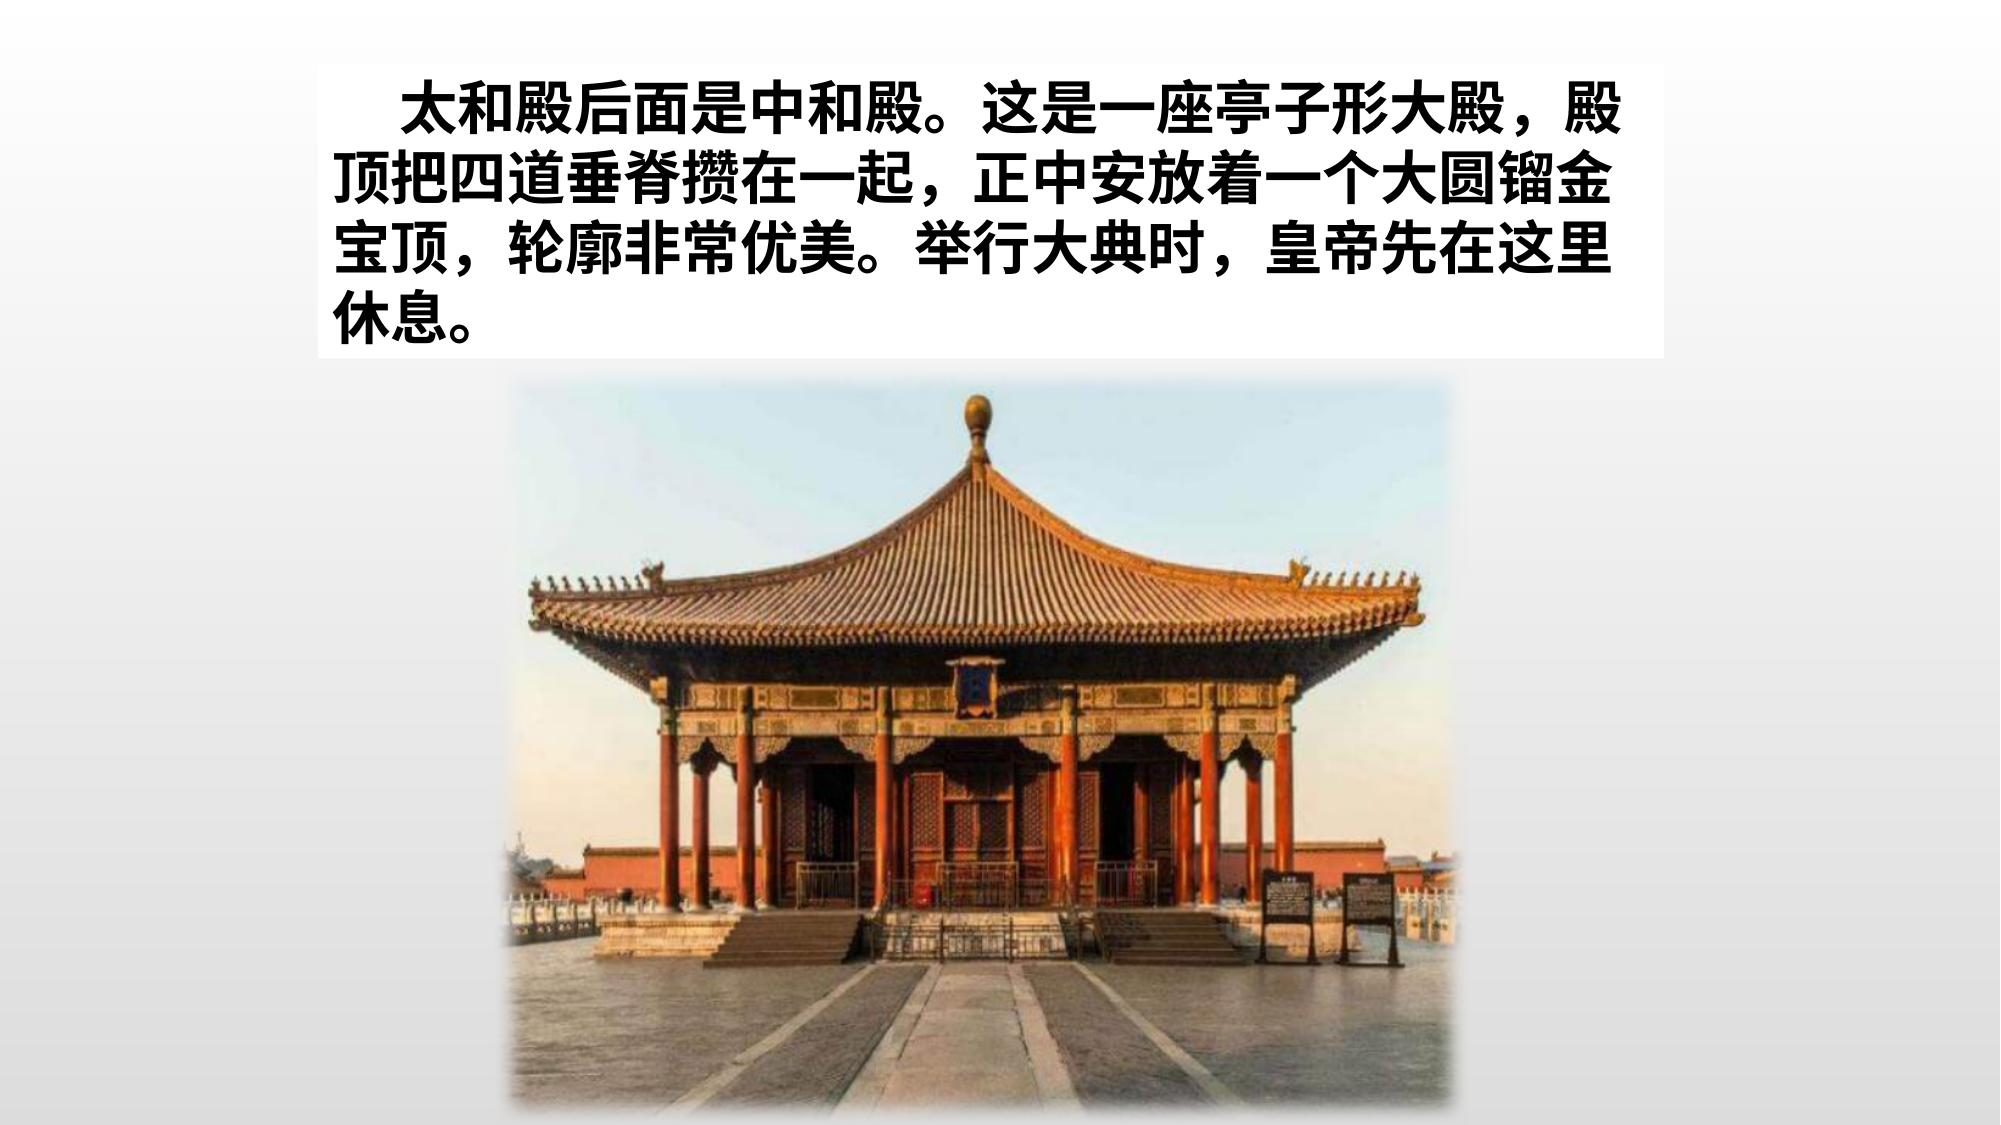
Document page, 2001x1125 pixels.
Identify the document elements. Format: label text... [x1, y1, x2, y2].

picture [494, 362, 1469, 1125]
text_box 太和殿后面是中和殿。这是一座亭子形大殿，殿顶把四道垂脊攒在一起，正中安放着一个大圆镏金宝顶，轮廓非常优美。举行大典时，皇帝先在这里休息。 [317, 63, 1664, 359]
